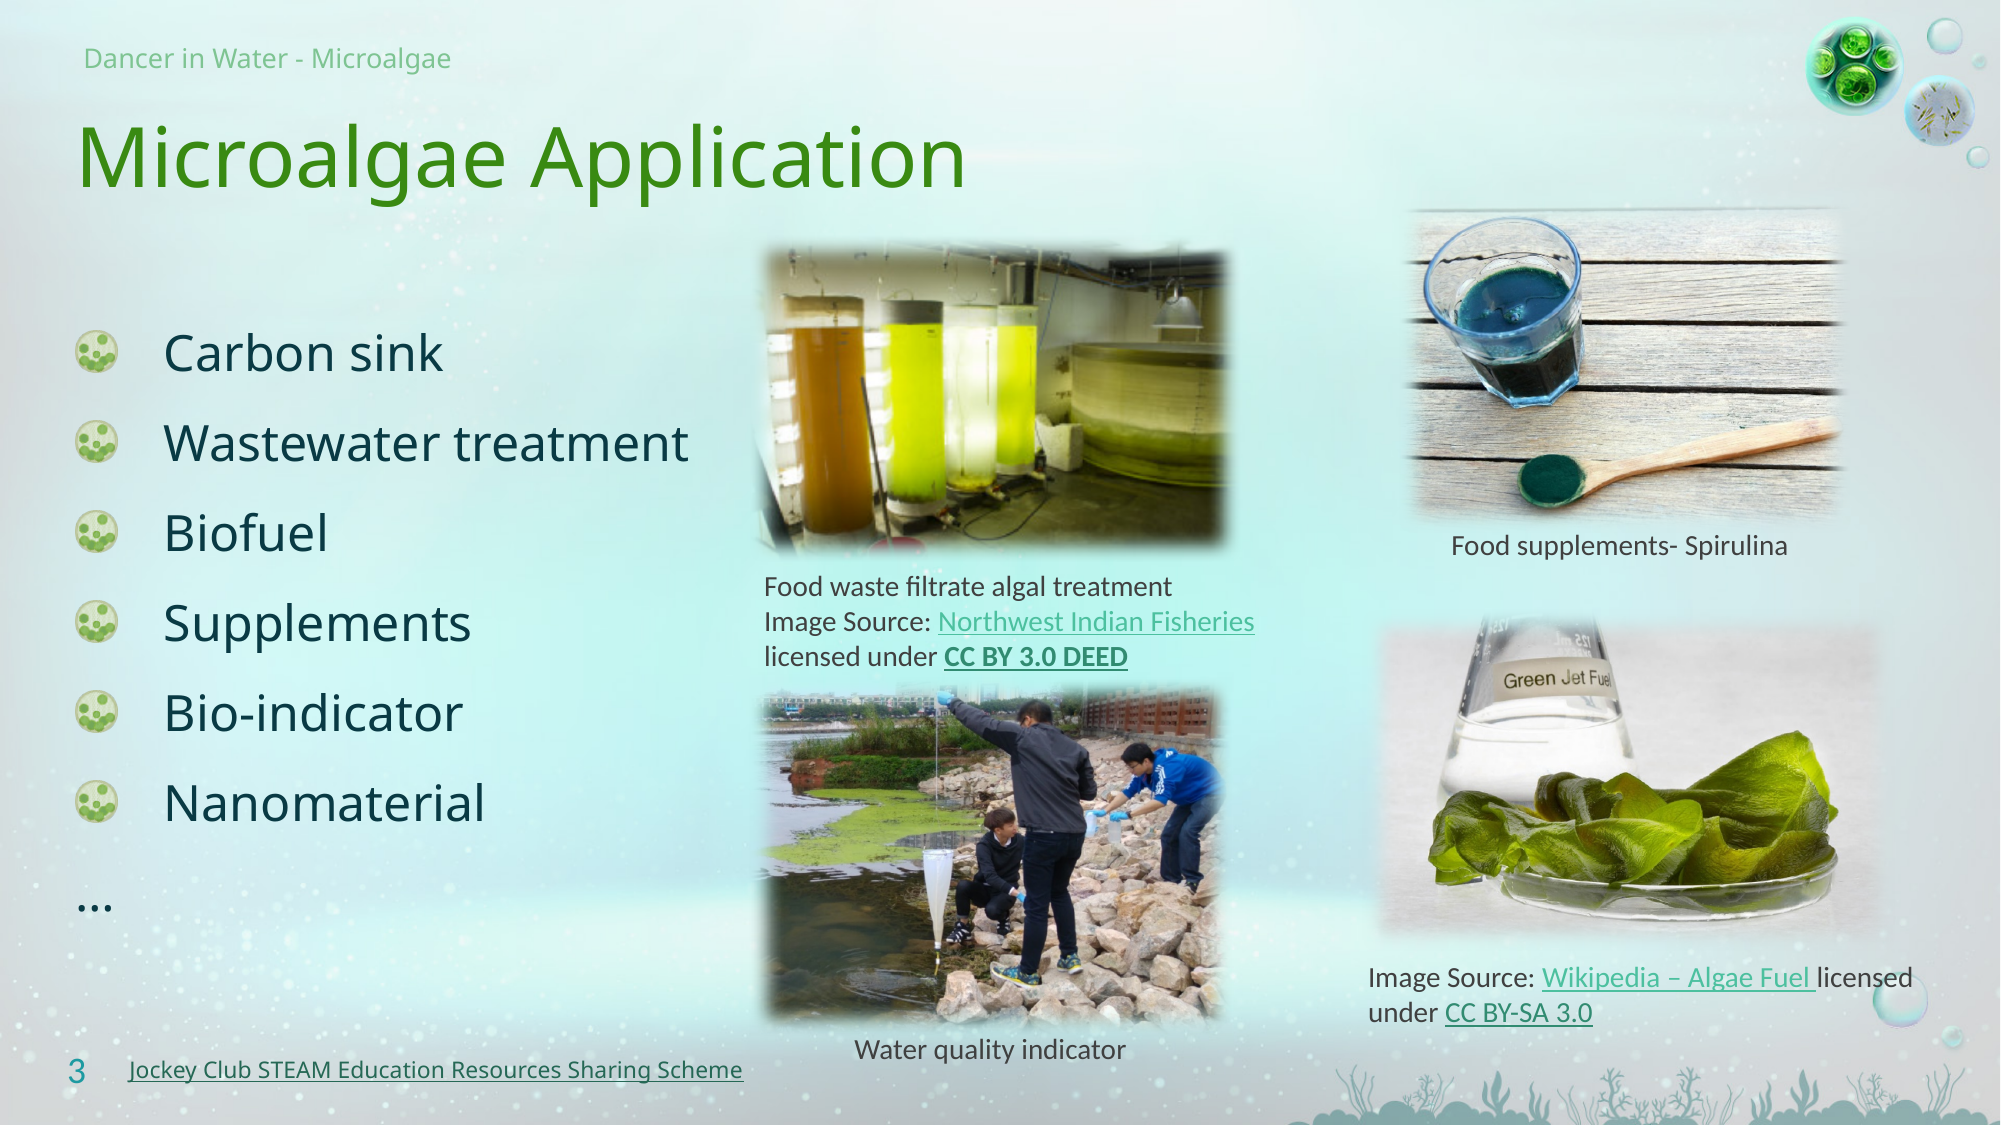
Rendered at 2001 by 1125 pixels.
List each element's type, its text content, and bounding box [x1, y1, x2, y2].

picture [0, 0, 2001, 1125]
text_box Image Source: Wikipedia – Algae Fuel licensed under CC BY-SA 3.0 [1353, 951, 1977, 1036]
title Microalgae Application [61, 96, 1571, 229]
list Carbon sink Wastewater treatment Biofuel Supplements Bio-indicator Nanomaterial … [61, 284, 749, 1043]
text_box Food supplements- Spirulina [1436, 543, 1813, 569]
list Carbon sink Wastewater treatment Biofuel Supplements Bio-indicator Nanomaterial … [1234, 284, 1862, 1043]
slide_number 3 [35, 1038, 118, 1099]
text_box Food waste filtrate algal treatment Image Source: Northwest Indian Fisheries licensed under CC BY 3.0 DEED [749, 560, 1278, 680]
text_box Water quality indicator [839, 1023, 1295, 1074]
